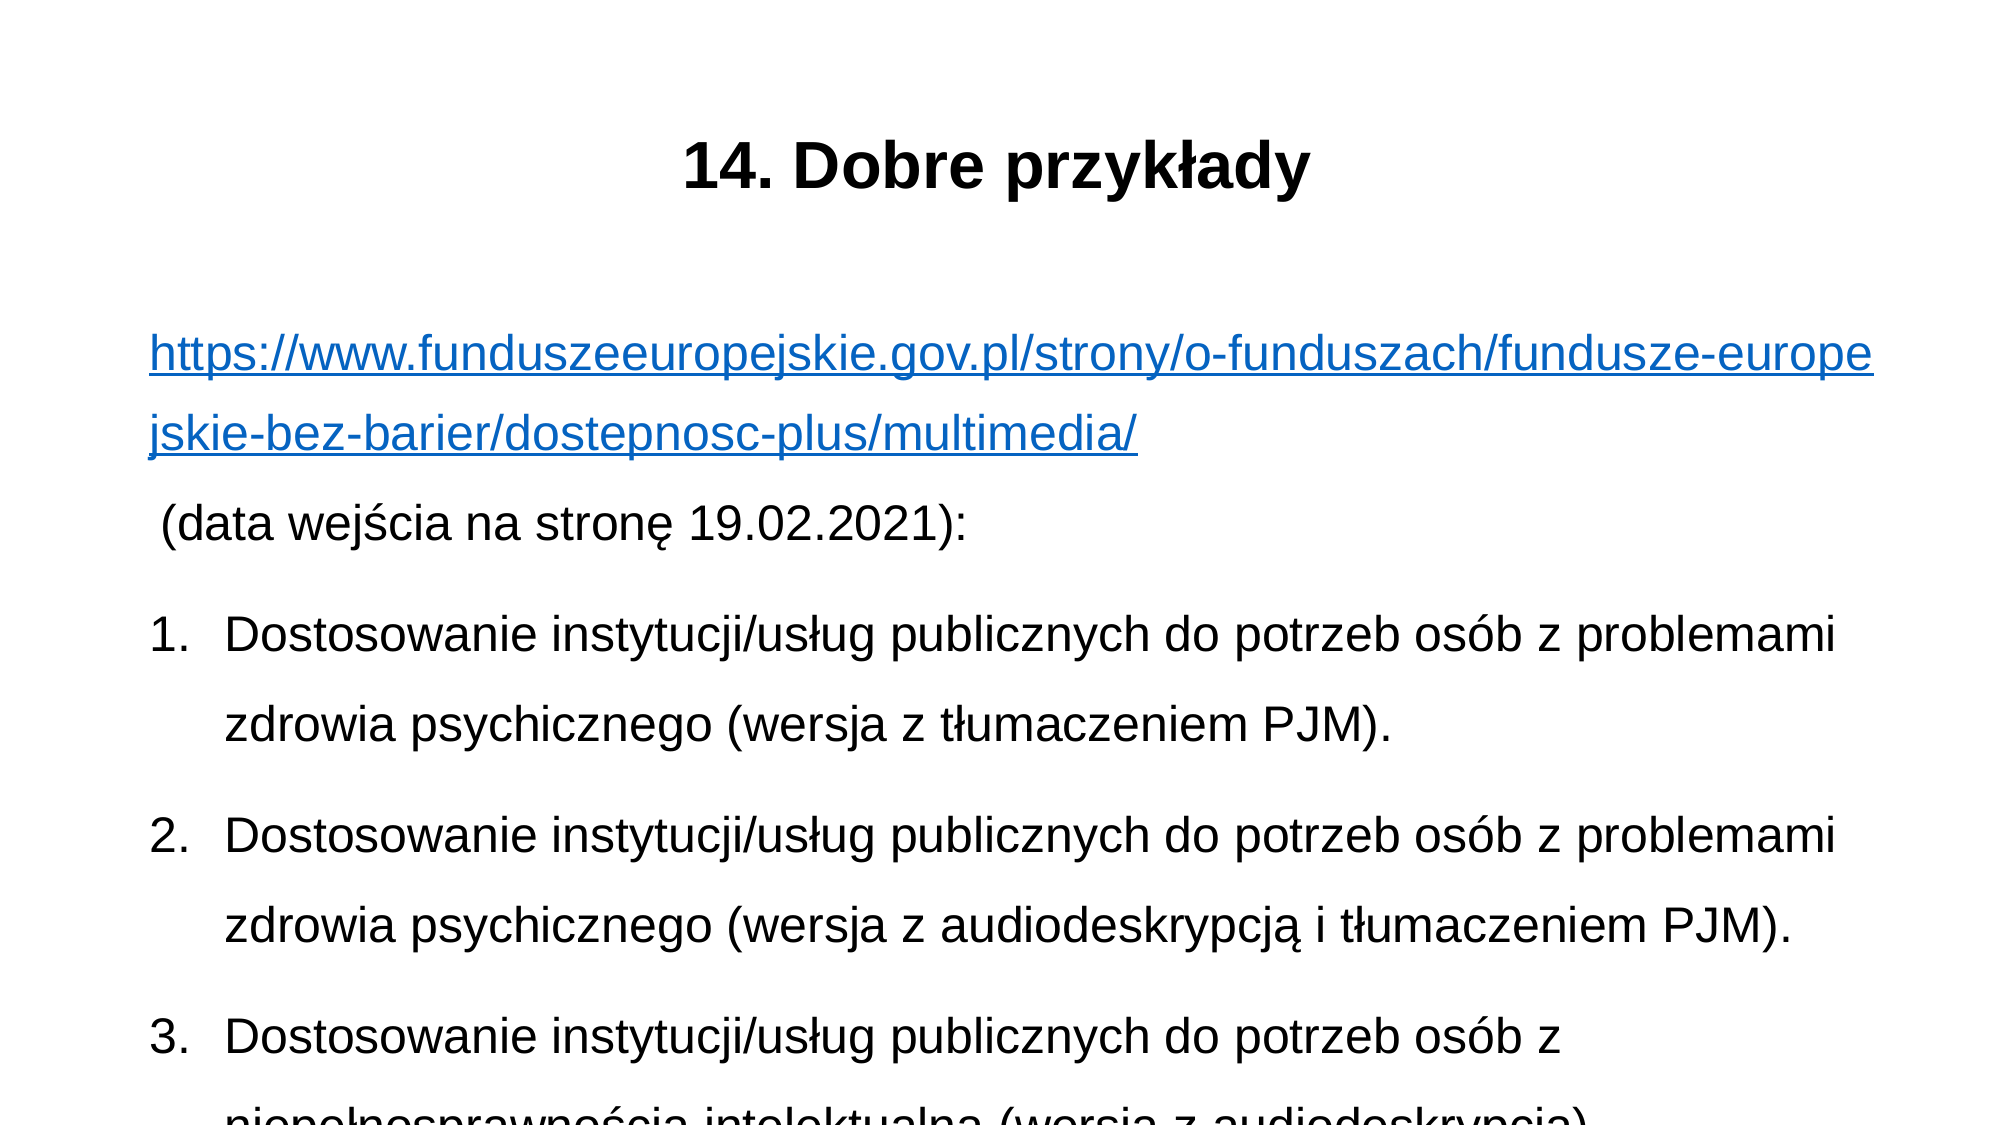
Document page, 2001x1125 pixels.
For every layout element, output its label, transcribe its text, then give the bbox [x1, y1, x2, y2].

list https://www.funduszeeuropejskie.gov.pl/strony/o-funduszach/fundusze-europejskie-bez-barier/dostepnosc-plus/multimedia/ (data wejścia na stronę 19.02.2021): Dostosowanie instytucji/usług publicznych do potrzeb osób z problemami zdrowia psychicznego (wersja z tłumaczeniem PJM). Dostosowanie instytucji/usług publicznych do potrzeb osób z problemami zdrowia psychicznego (wersja z audiodeskrypcją i tłumaczeniem PJM). Dostosowanie instytucji/usług publicznych do potrzeb osób z niepełnosprawnością intelektualną (wersja z audiodeskrypcją). [134, 193, 1893, 1096]
title 14. Dobre przykłady [134, 57, 1860, 193]
